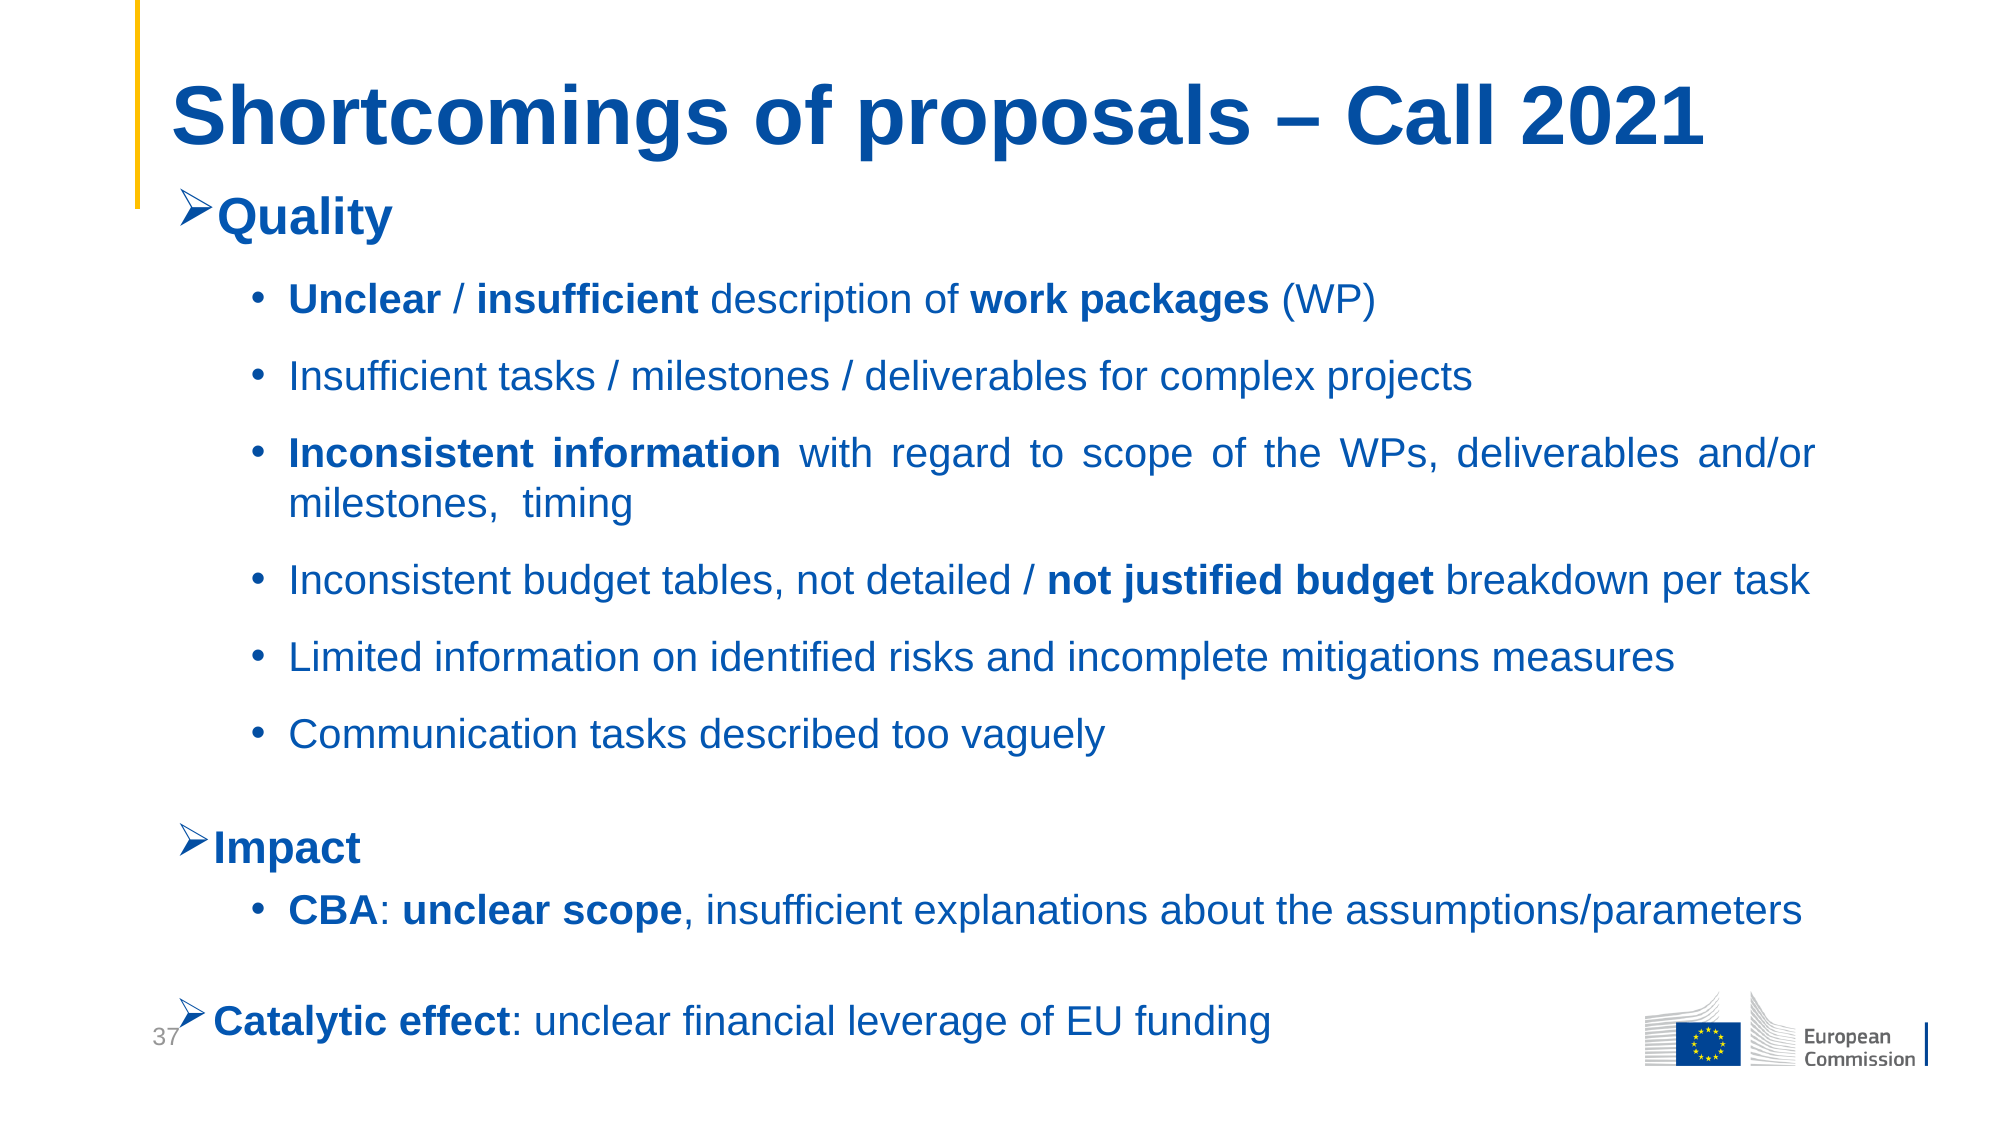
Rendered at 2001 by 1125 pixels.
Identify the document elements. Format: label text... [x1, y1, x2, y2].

picture [1832, 991, 1928, 1066]
title Shortcomings of proposals – Call 2021 [156, 34, 1882, 163]
list Quality Unclear / insufficient description of work packages (WP) Insufficient tasks / milestones / deliverables for complex projects Inconsistent information with regard to scope of the WPs, deliverables and/or milestones, timing Inconsistent budget tables, not detailed / not justified budget breakdown per task Limited information on identified risks and incomplete mitigations measures Communication tasks described too vaguely Impact CBA: unclear scope, insufficient explanations about the assumptions/parameters Catalytic effect: unclear financial leverage of EU funding [160, 174, 1832, 1077]
slide_number 37 [137, 1005, 588, 1066]
